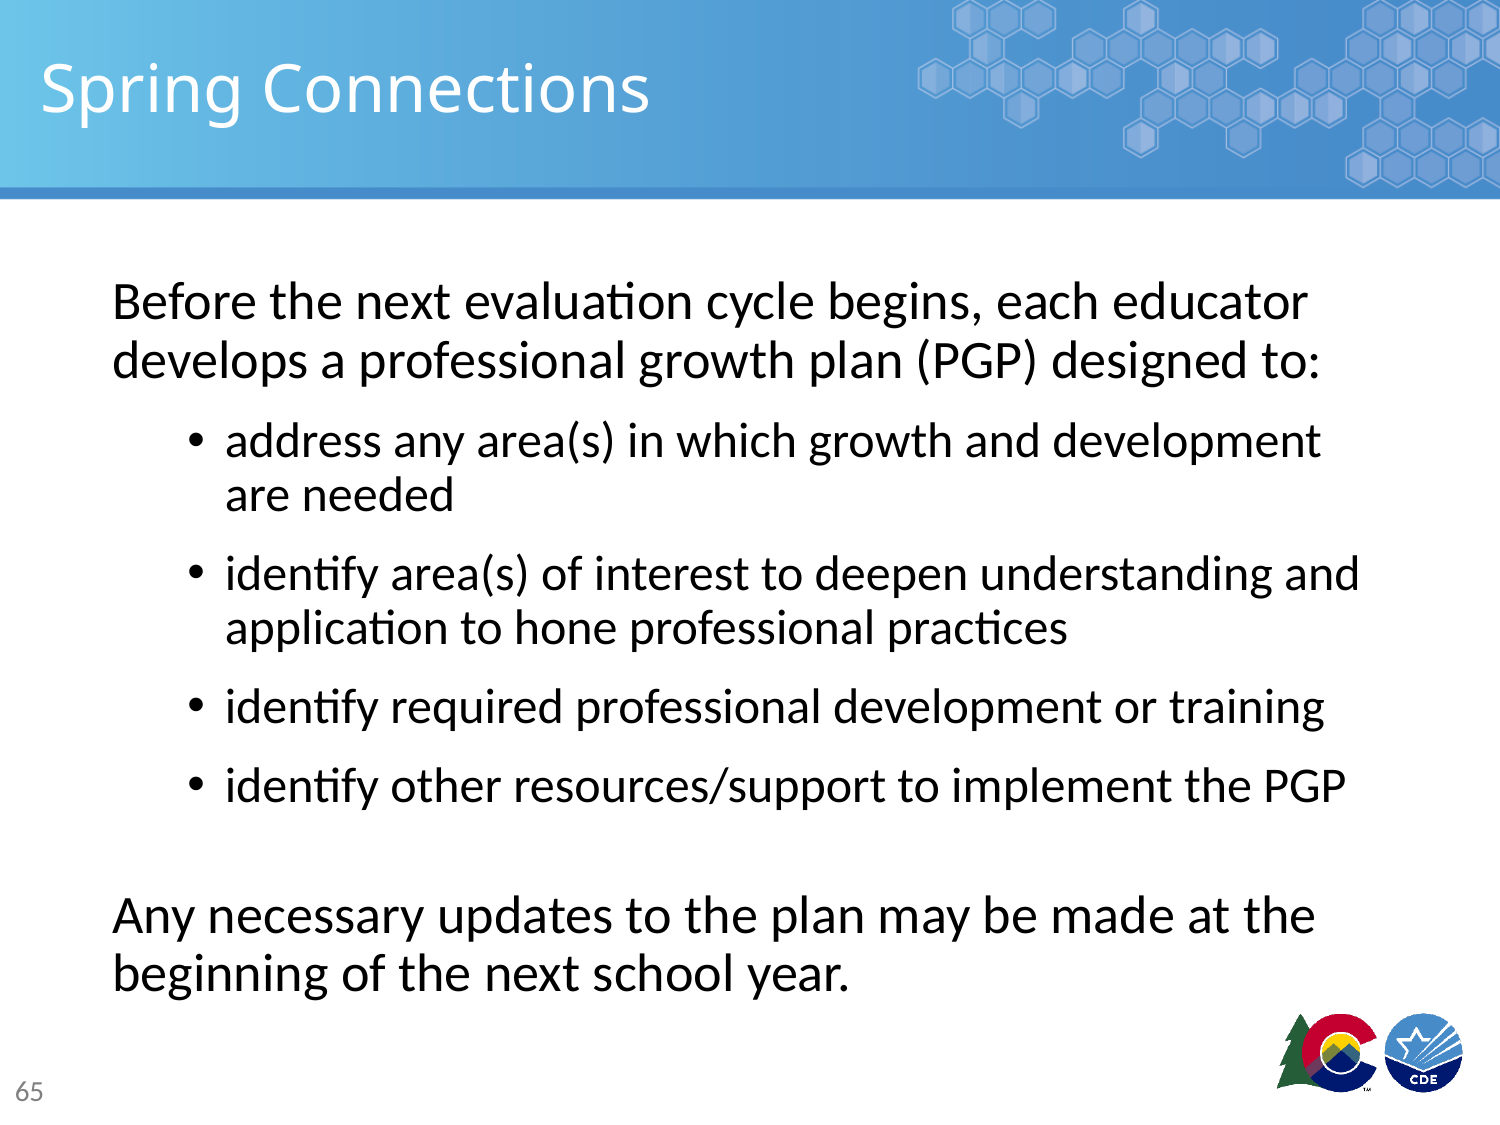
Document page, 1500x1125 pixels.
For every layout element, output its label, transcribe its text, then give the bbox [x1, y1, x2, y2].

picture [1275, 1012, 1463, 1093]
picture [0, 0, 1500, 200]
title Spring Connections [40, 54, 750, 166]
list Before the next evaluation cycle begins, each educator develops a professional growth plan (PGP) designed to: address any area(s) in which growth and development are needed identify area(s) of interest to deepen understanding and application to hone professional practices identify required professional development or training identify other resources/support to implement the PGP Any necessary updates to the plan may be made at the beginning of the next school year. [112, 272, 1388, 1025]
slide_number 65 [0, 1065, 338, 1125]
